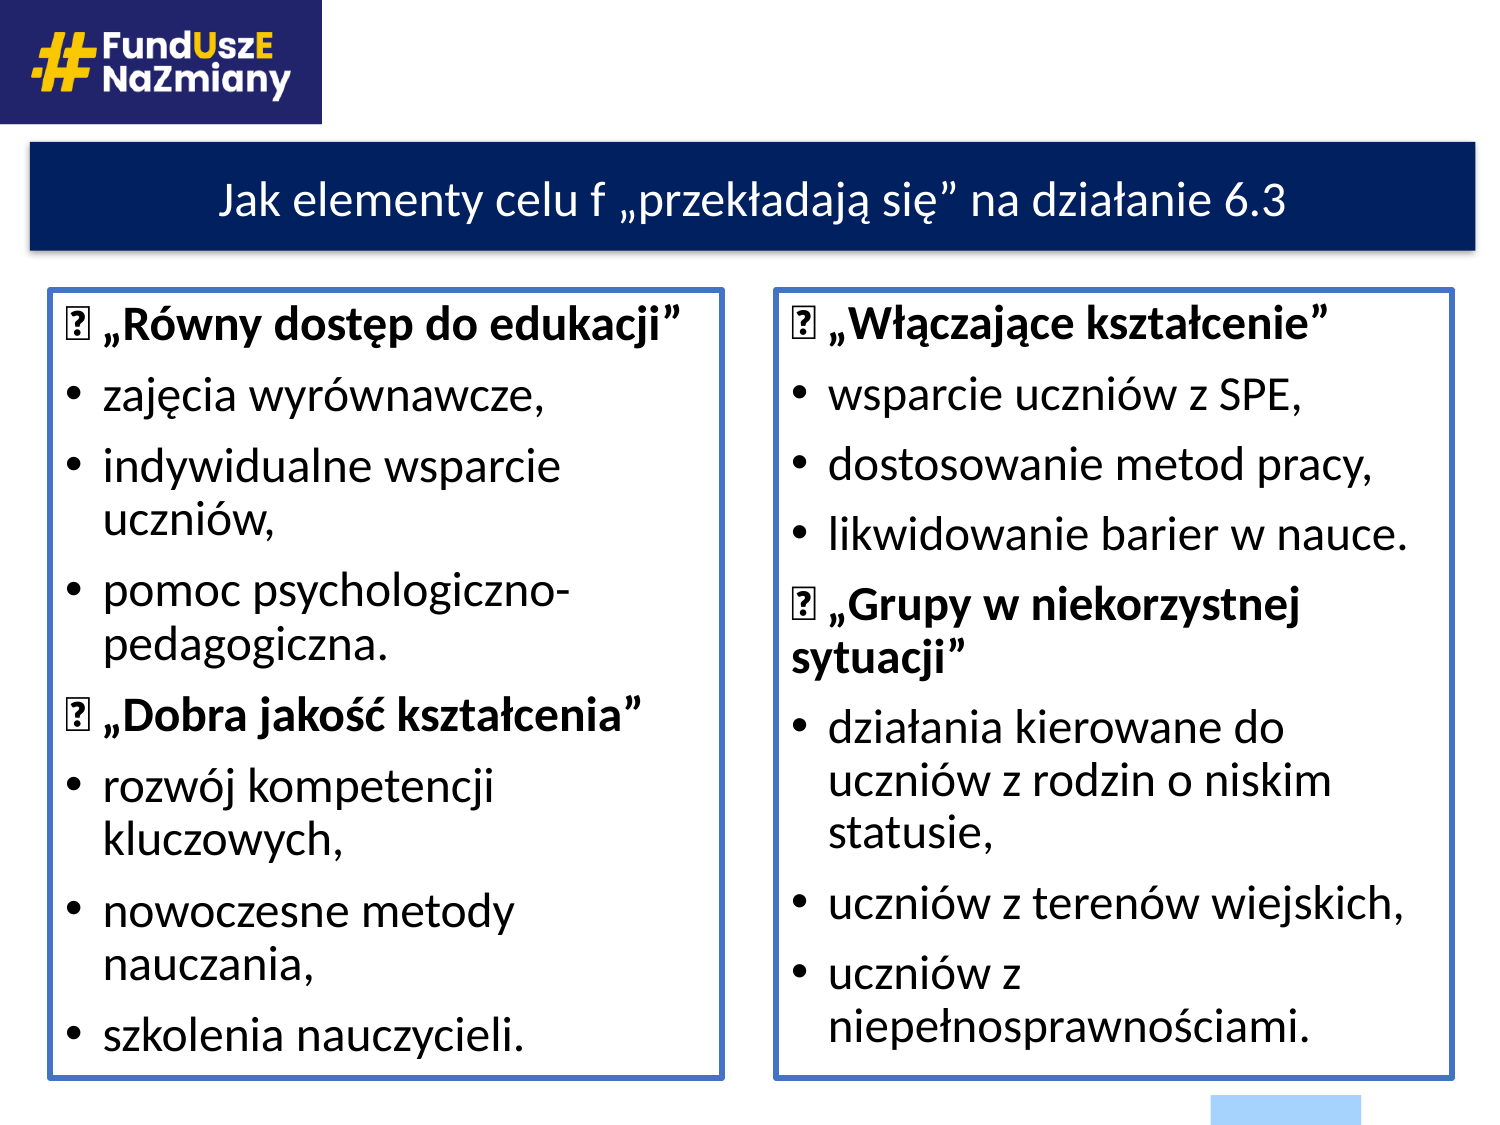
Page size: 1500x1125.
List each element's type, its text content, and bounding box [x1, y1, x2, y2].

text_box Jak elementy celu f „przekładają się” na działanie 6.3 [29, 141, 1476, 251]
list 🔹 „Równy dostęp do edukacji” zajęcia wyrównawcze, indywidualne wsparcie uczniów, pomoc psychologiczno-pedagogiczna. 🔹 „Dobra jakość kształcenia” rozwój kompetencji kluczowych, nowoczesne metody nauczania, szkolenia nauczycieli. [50, 290, 722, 1078]
list 🔹 „Włączające kształcenie” wsparcie uczniów z SPE, dostosowanie metod pracy, likwidowanie barier w nauce. 🔹 „Grupy w niekorzystnej sytuacji” działania kierowane do uczniów z rodzin o niskim statusie, uczniów z terenów wiejskich, uczniów z niepełnosprawnościami. [775, 290, 1452, 1078]
picture [0, 0, 1500, 1125]
